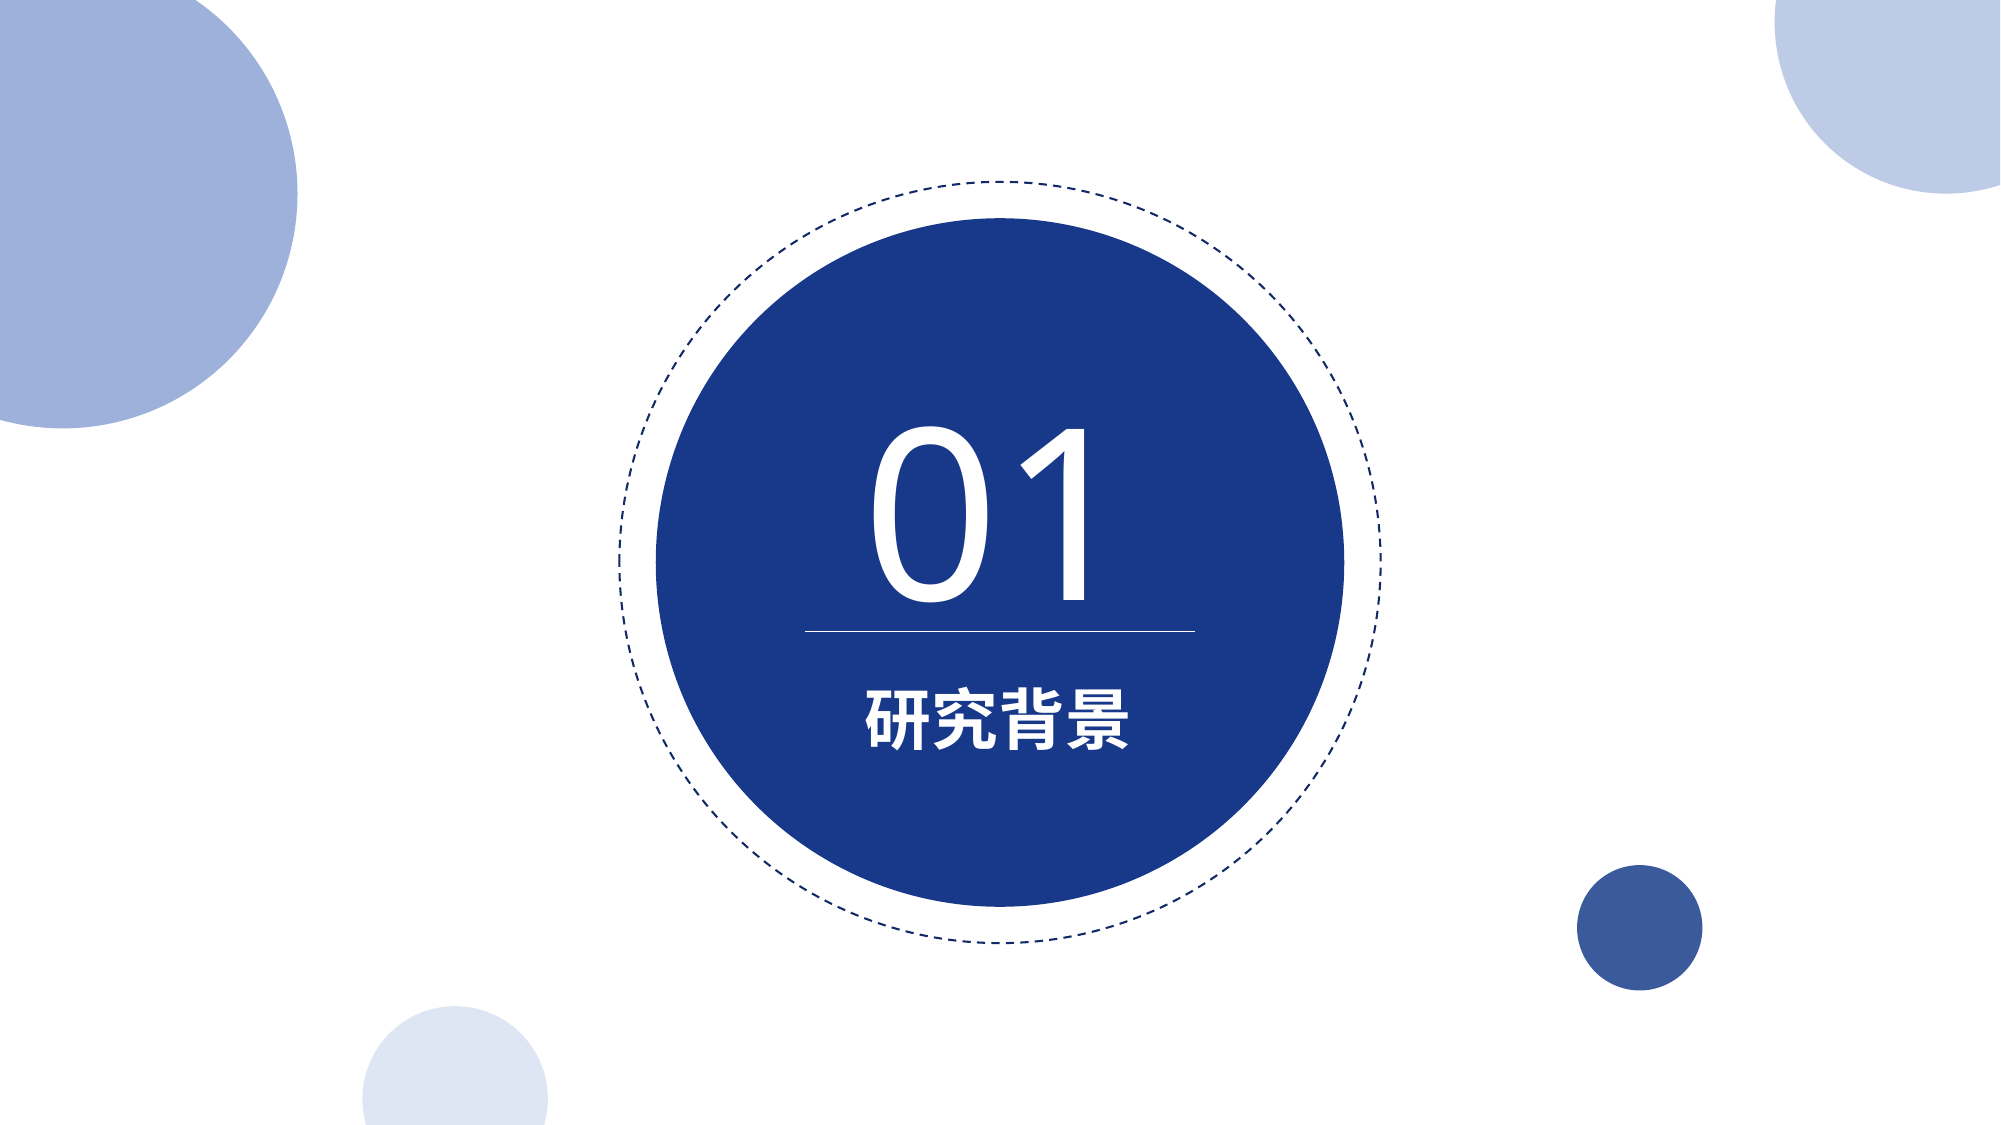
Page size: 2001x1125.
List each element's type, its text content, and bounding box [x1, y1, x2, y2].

list 研究背景 [793, 648, 1204, 799]
